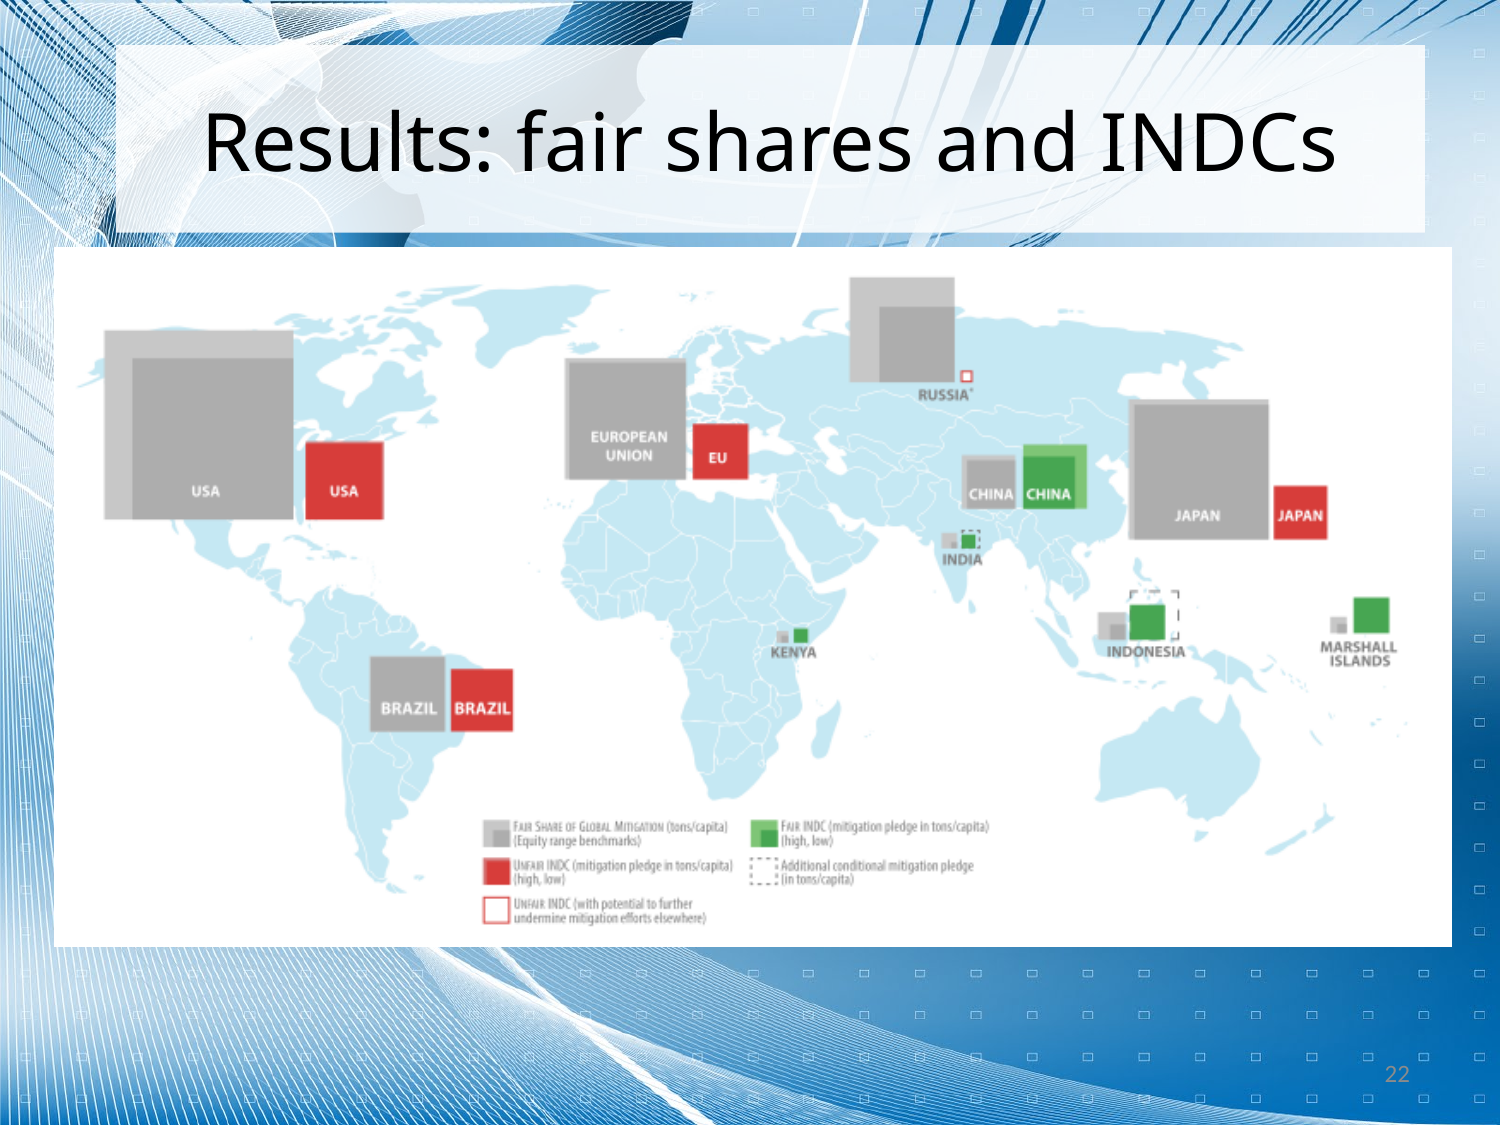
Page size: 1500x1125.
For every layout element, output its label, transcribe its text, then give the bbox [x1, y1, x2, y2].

picture [0, 0, 1500, 1125]
slide_number 22 [1074, 1042, 1425, 1103]
title Results: fair shares and INDCs [115, 45, 1425, 233]
